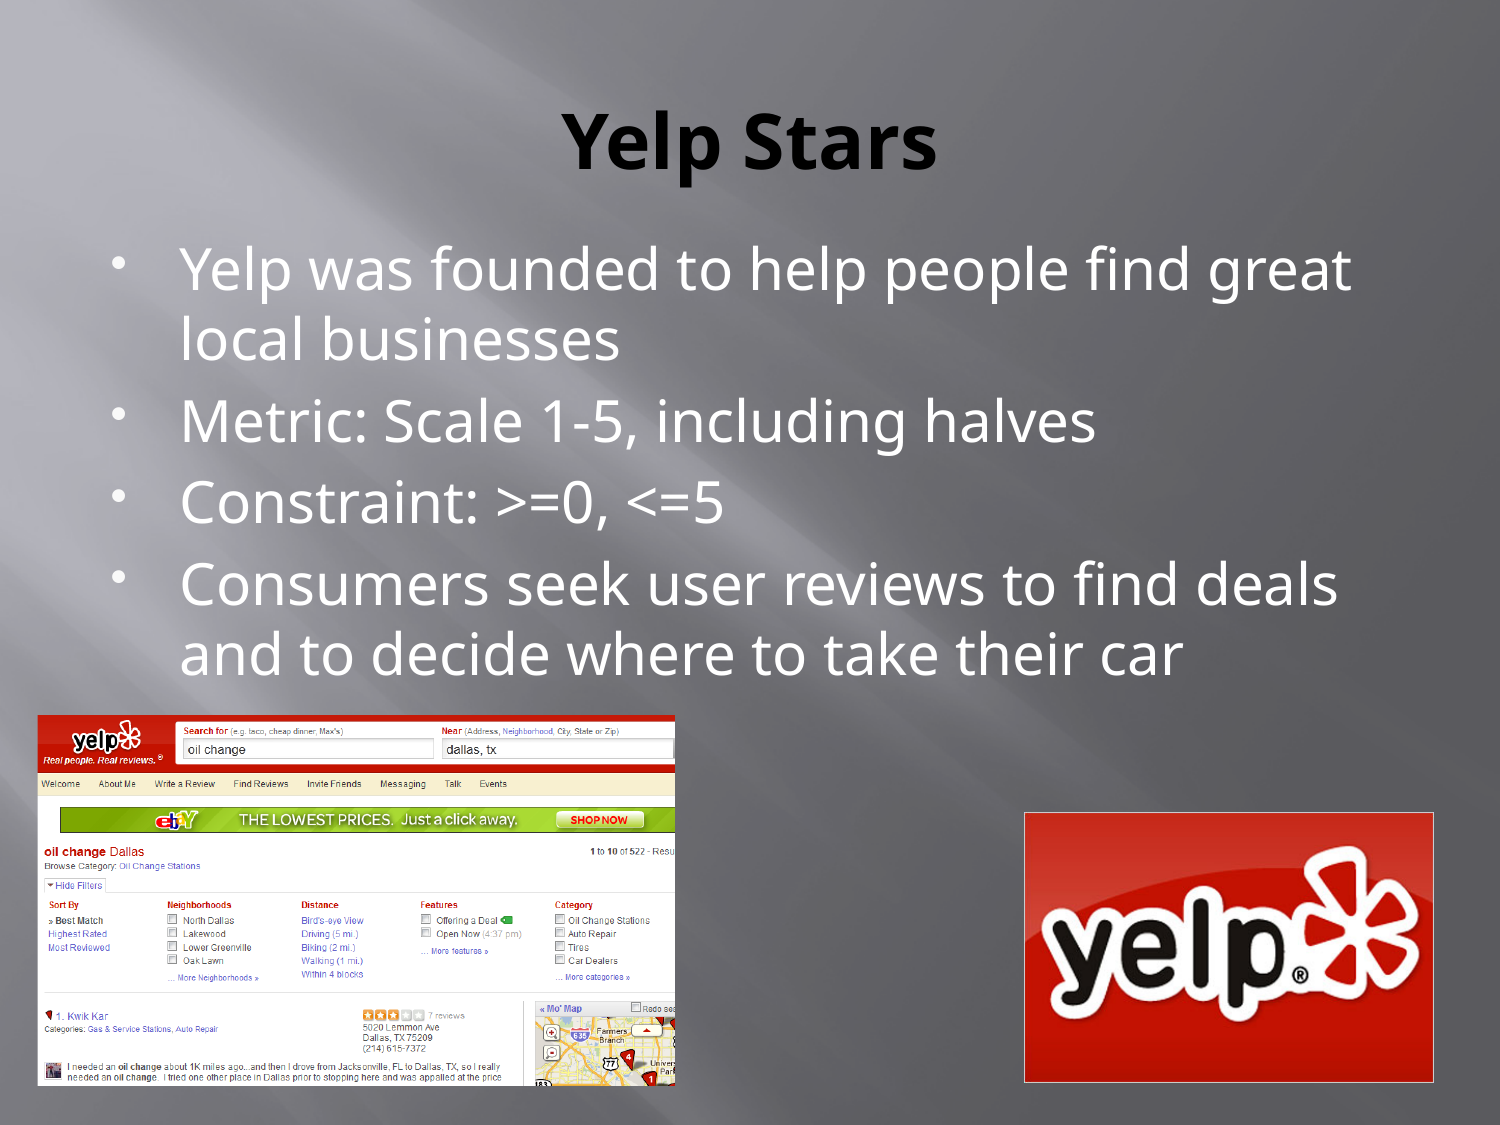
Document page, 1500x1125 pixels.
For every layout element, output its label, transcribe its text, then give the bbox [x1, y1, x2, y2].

text_box Yelp was founded to help people find great local businesses Metric: Scale 1-5, including halves Constraint: >=0, <=5 Consumers seek user reviews to find deals and to decide where to take their car [74, 224, 1425, 998]
title Yelp Stars [75, 45, 1425, 224]
picture [37, 715, 676, 1086]
picture [1024, 812, 1434, 1083]
